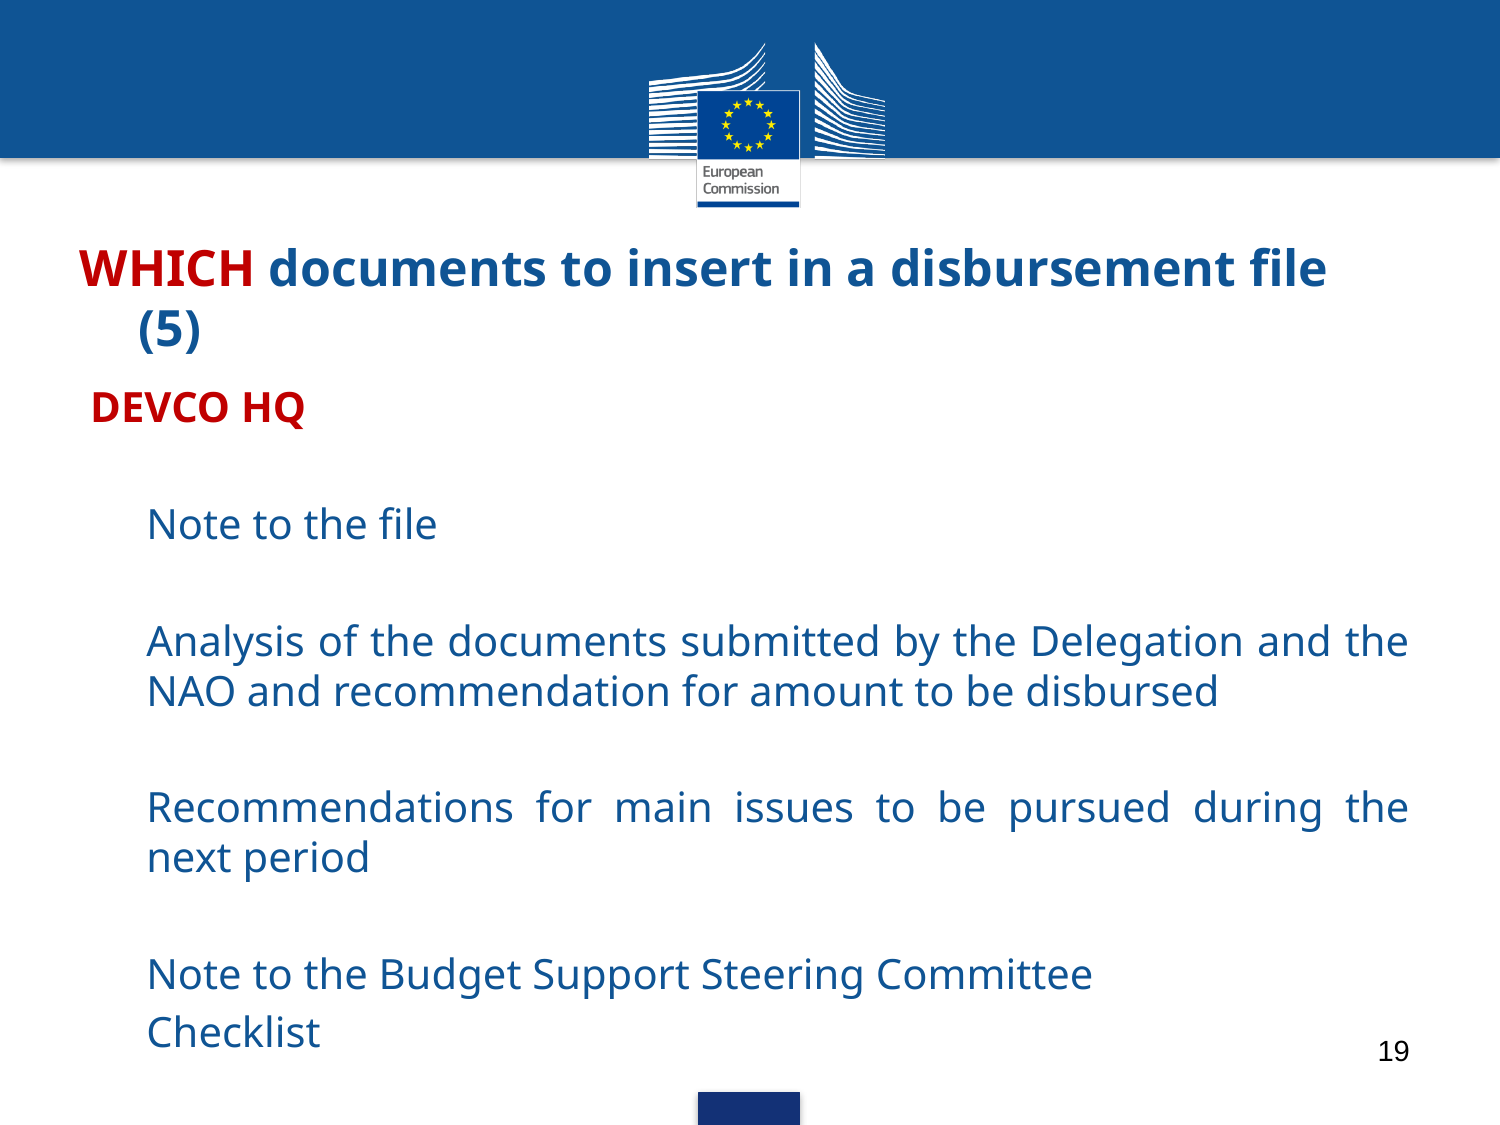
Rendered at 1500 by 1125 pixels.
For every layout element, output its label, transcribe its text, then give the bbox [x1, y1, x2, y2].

picture [649, 42, 885, 208]
slide_number 19 [1074, 1024, 1425, 1103]
list DEVCO HQ Note to the file Analysis of the documents submitted by the Delegation and the NAO and recommendation for amount to be disbursed Recommendations for main issues to be pursued during the next period Note to the Budget Support Steering Committee Checklist [75, 373, 1425, 1103]
title WHICH documents to insert in a disbursement file (5) [64, 219, 1415, 374]
